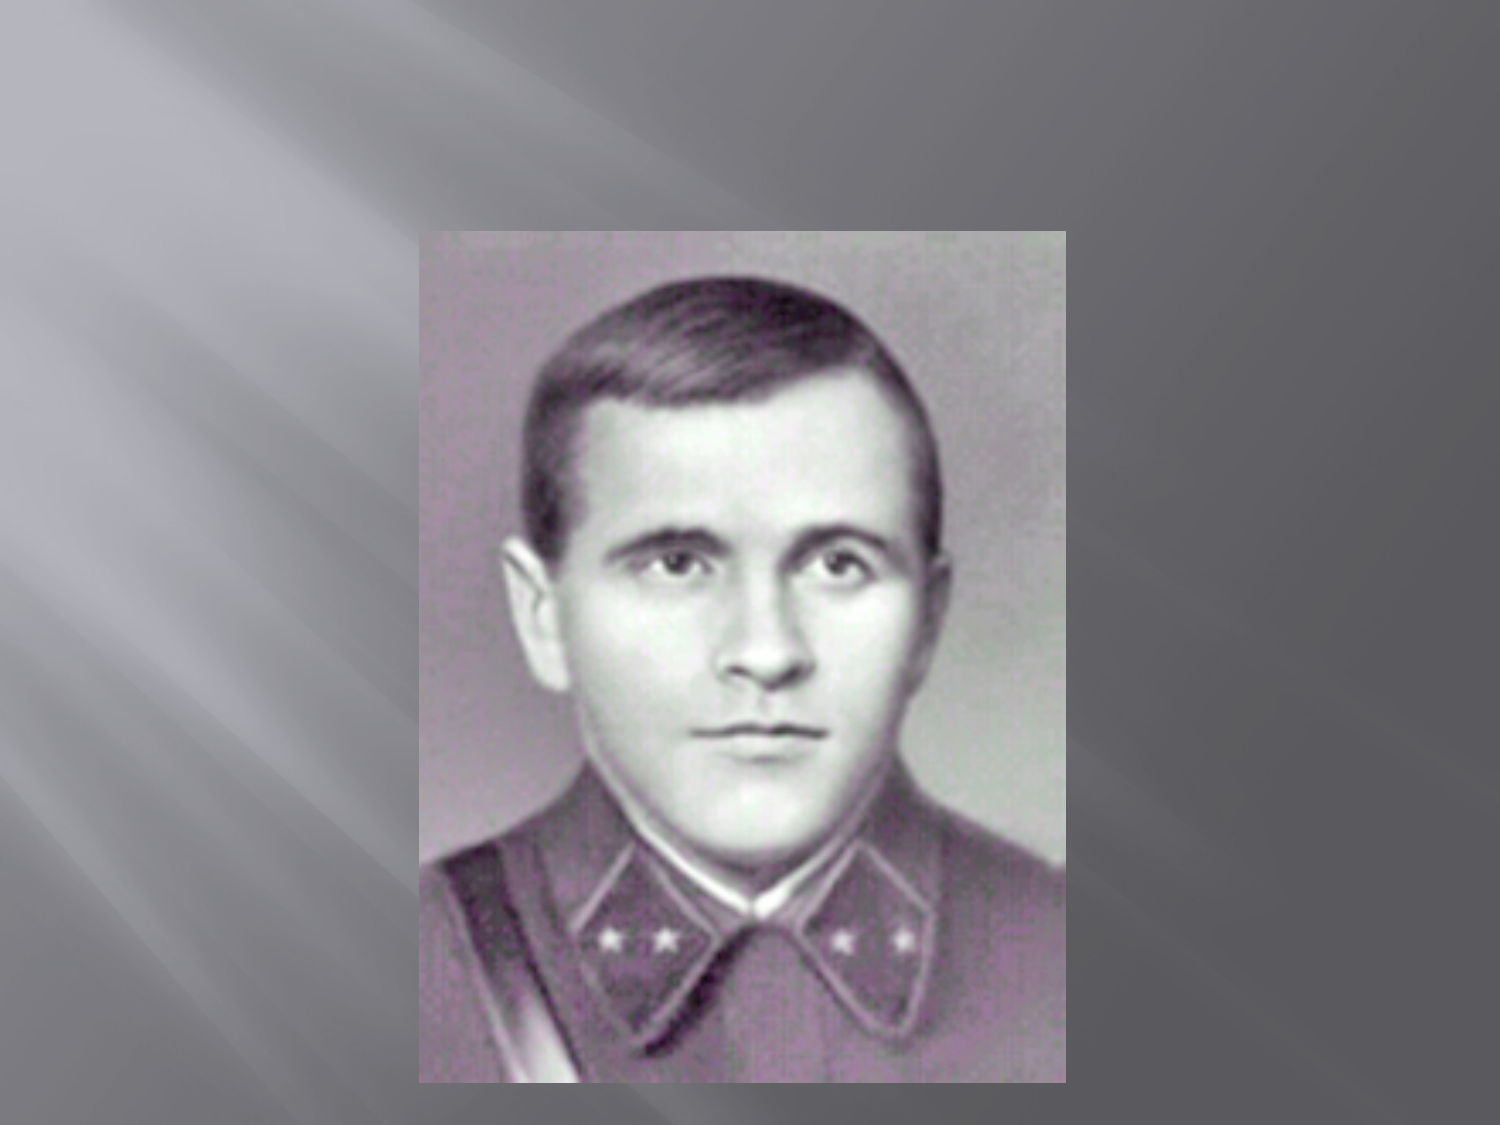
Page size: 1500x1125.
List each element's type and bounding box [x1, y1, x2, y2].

list [418, 231, 1067, 1083]
